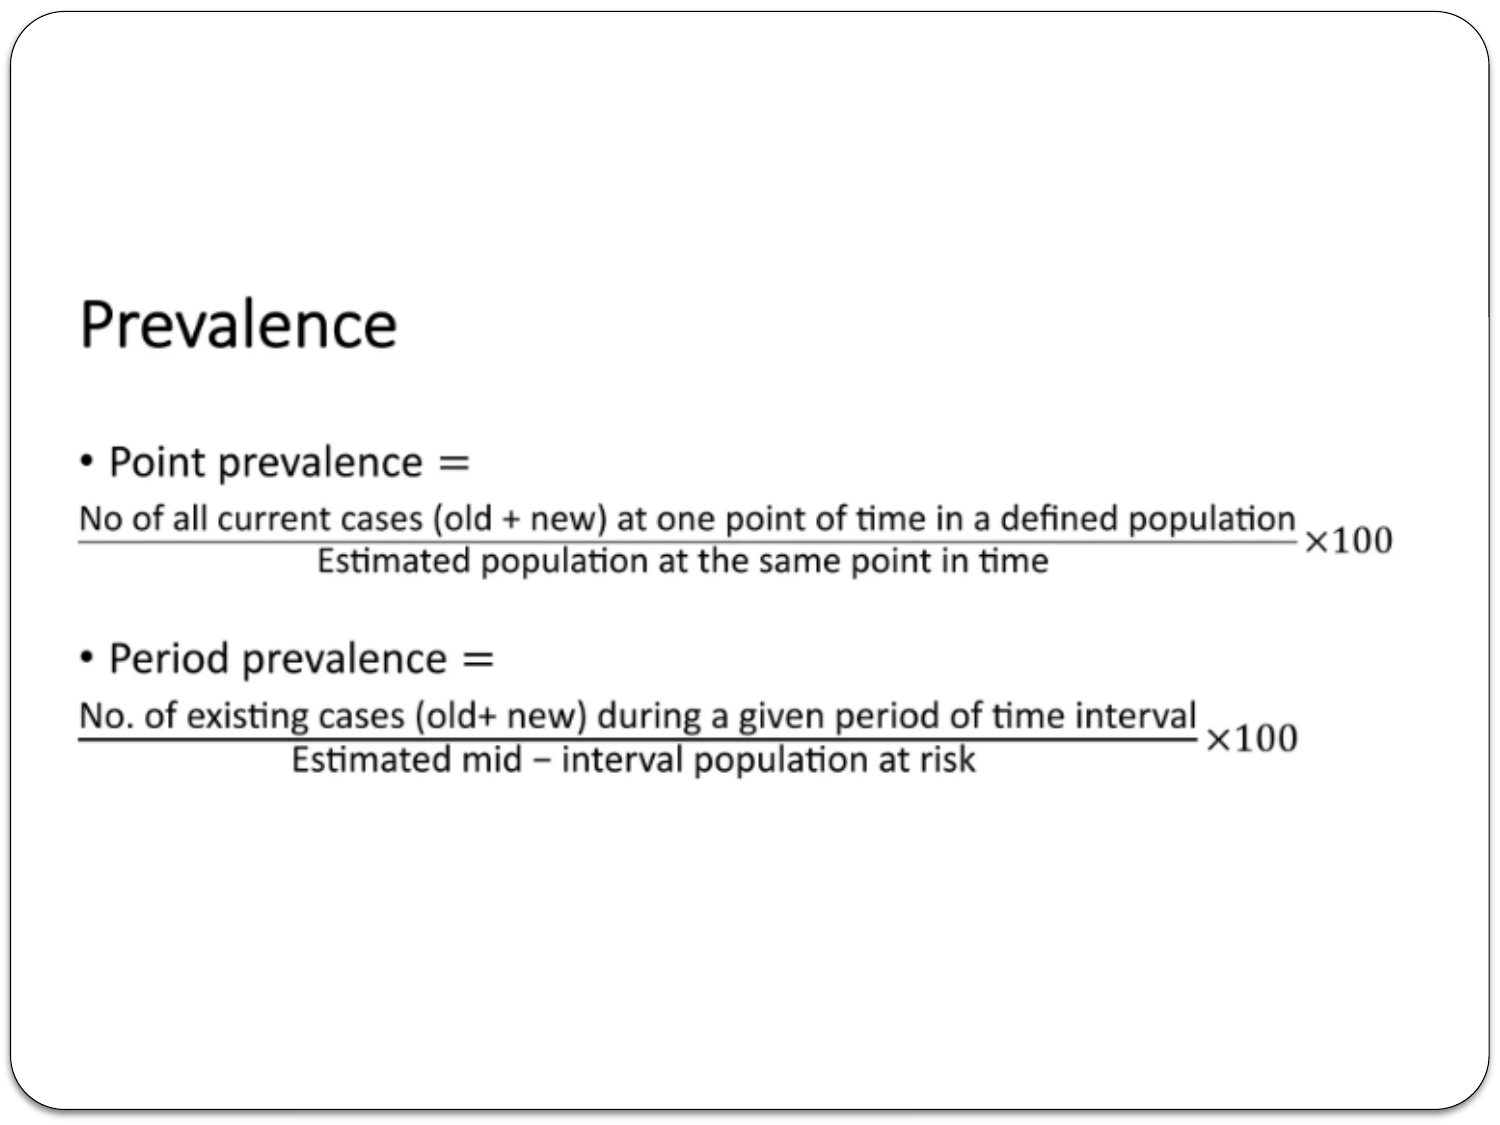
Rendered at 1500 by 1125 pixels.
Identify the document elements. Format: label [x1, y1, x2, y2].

picture [59, 287, 1411, 851]
